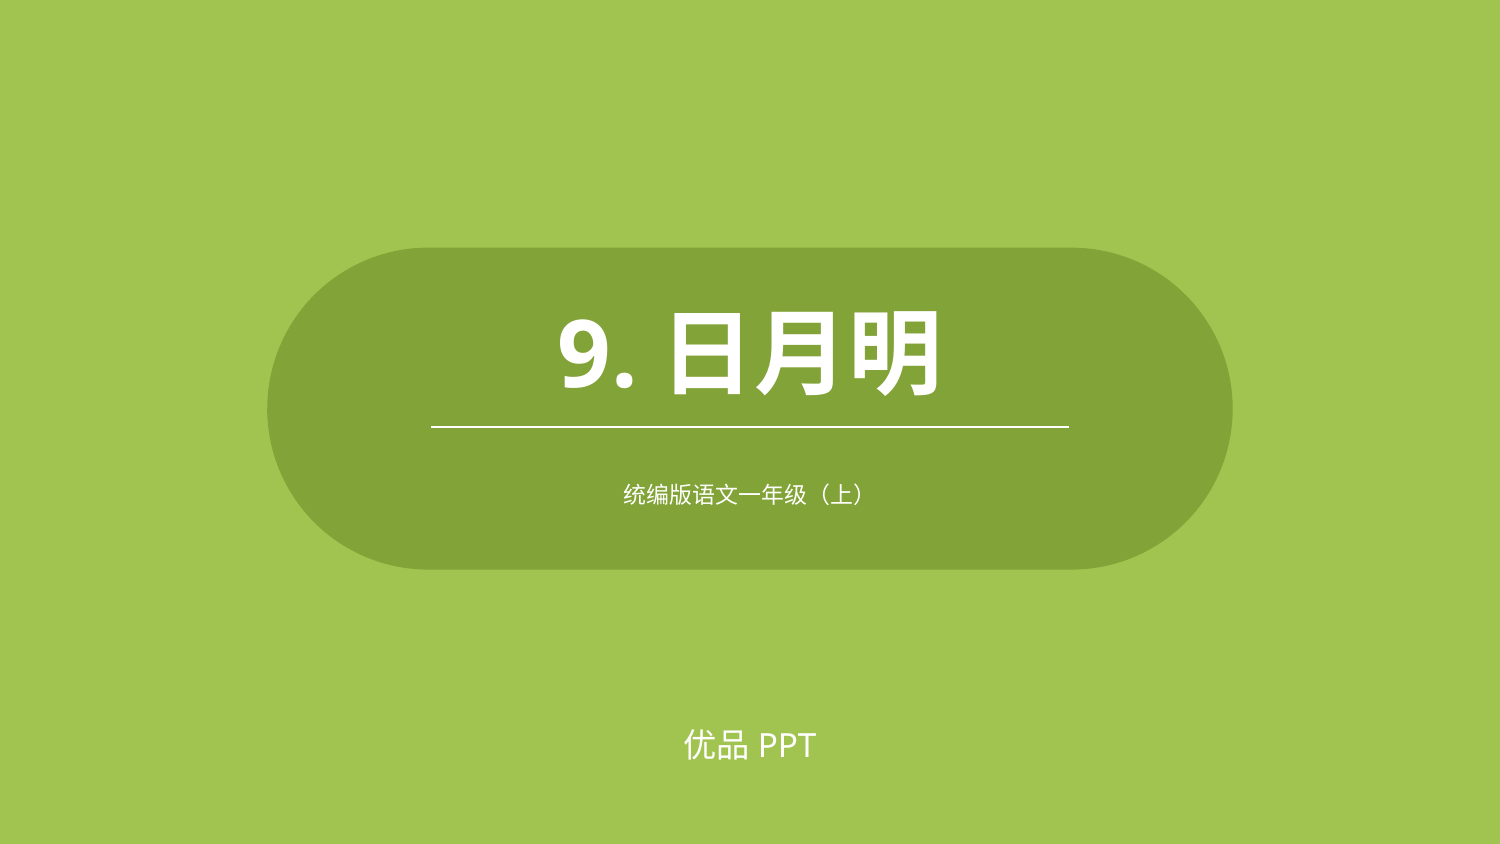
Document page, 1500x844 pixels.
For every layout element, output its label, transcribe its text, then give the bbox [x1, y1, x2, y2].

text_box 9.日月明 [0, 288, 1500, 412]
text_box 优品PPT [0, 714, 1500, 770]
text_box 统编版语文一年级（上） [611, 474, 888, 514]
